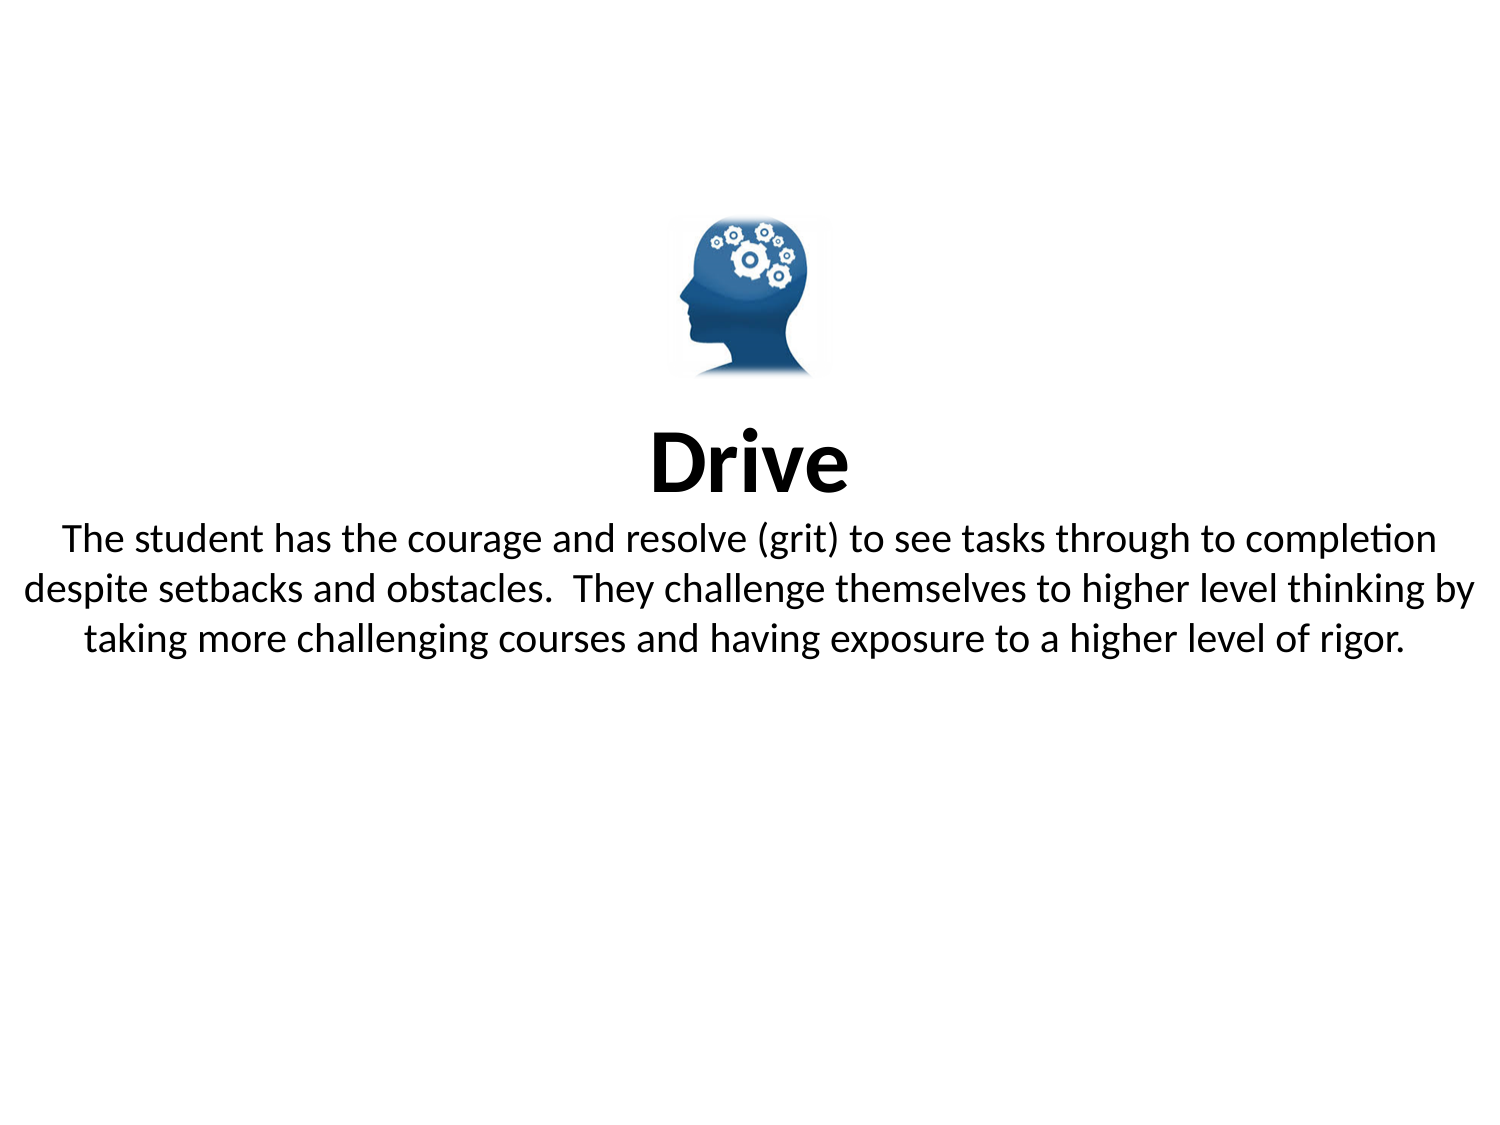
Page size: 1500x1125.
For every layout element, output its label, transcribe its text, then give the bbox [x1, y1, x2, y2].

title Drive The student has the courage and resolve (grit) to see tasks through to completion despite setbacks and obstacles. They challenge themselves to higher level thinking by taking more challenging courses and having exposure to a higher level of rigor. [0, 410, 1500, 652]
picture [663, 212, 837, 381]
